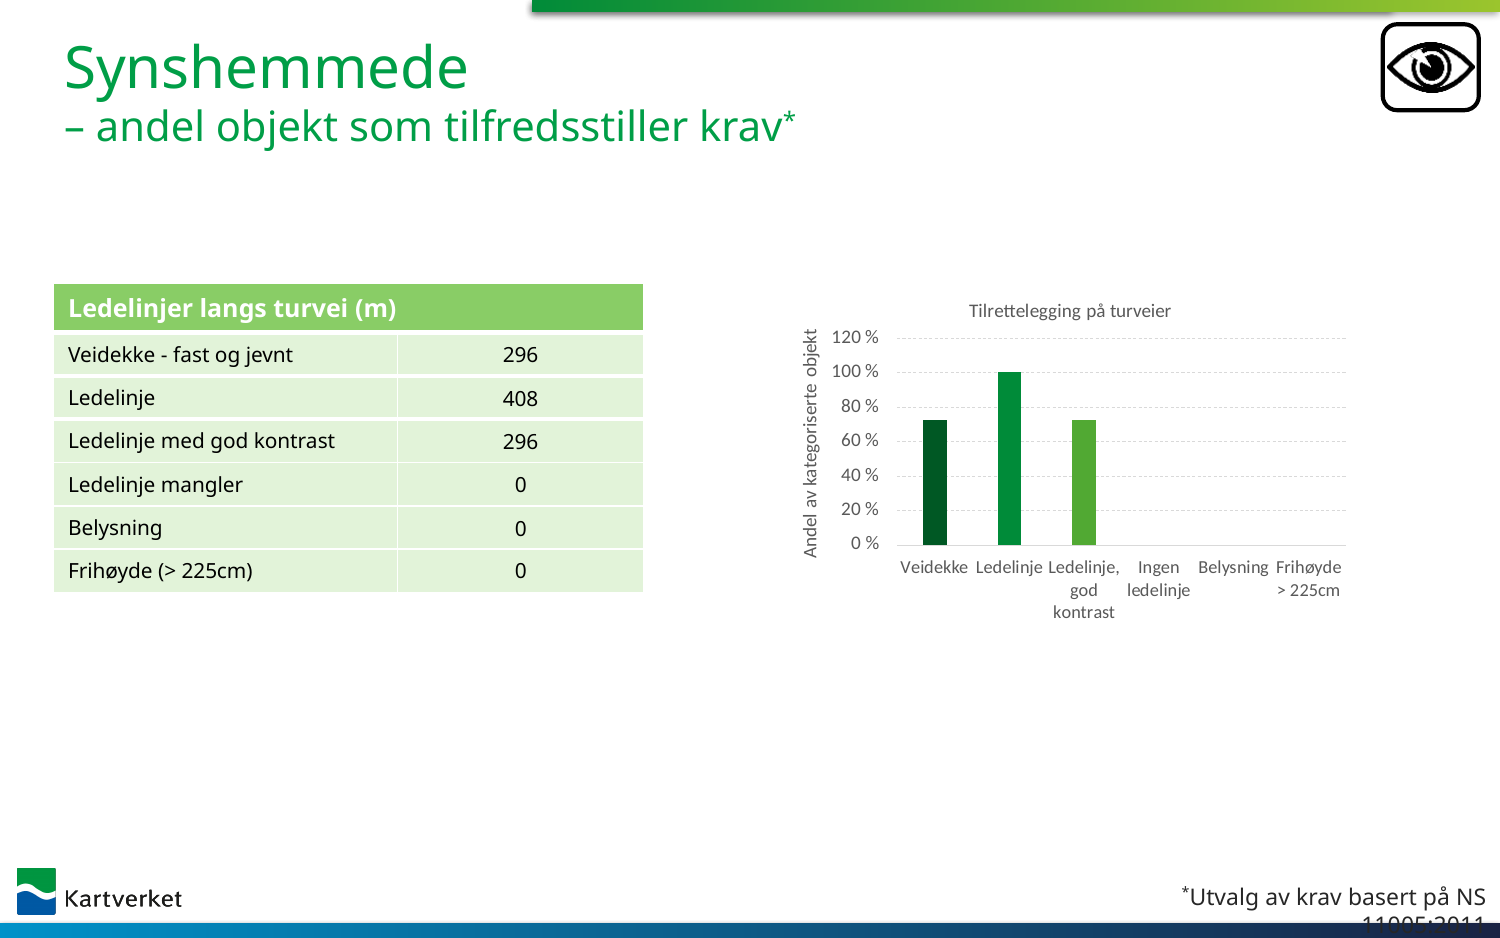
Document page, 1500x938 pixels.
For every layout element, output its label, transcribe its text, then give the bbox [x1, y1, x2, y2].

table_cell Frihøyde (> 225cm) [54, 550, 397, 592]
table_cell 296 [398, 335, 643, 374]
text_box Synshemmede – andel objekt som tilfredsstiller krav* [49, 24, 1431, 158]
table_cell 0 [398, 550, 643, 592]
table_cell Ledelinje mangler [54, 463, 397, 505]
text_box *Utvalg av krav basert på NS 11005:2011 [1068, 873, 1500, 938]
table_cell 408 [398, 378, 643, 417]
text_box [1382, 24, 1480, 111]
table_cell Belysning [54, 507, 397, 548]
table_cell Veidekke - fast og jevnt [54, 335, 397, 374]
table_cell 0 [398, 507, 643, 548]
picture [791, 291, 1349, 630]
table_header Ledelinjer langs turvei (m) [54, 284, 643, 330]
table_cell Ledelinje med god kontrast [54, 421, 397, 462]
table_cell 296 [398, 421, 643, 462]
table_cell 0 [398, 463, 643, 505]
table_cell Ledelinje [54, 378, 397, 417]
